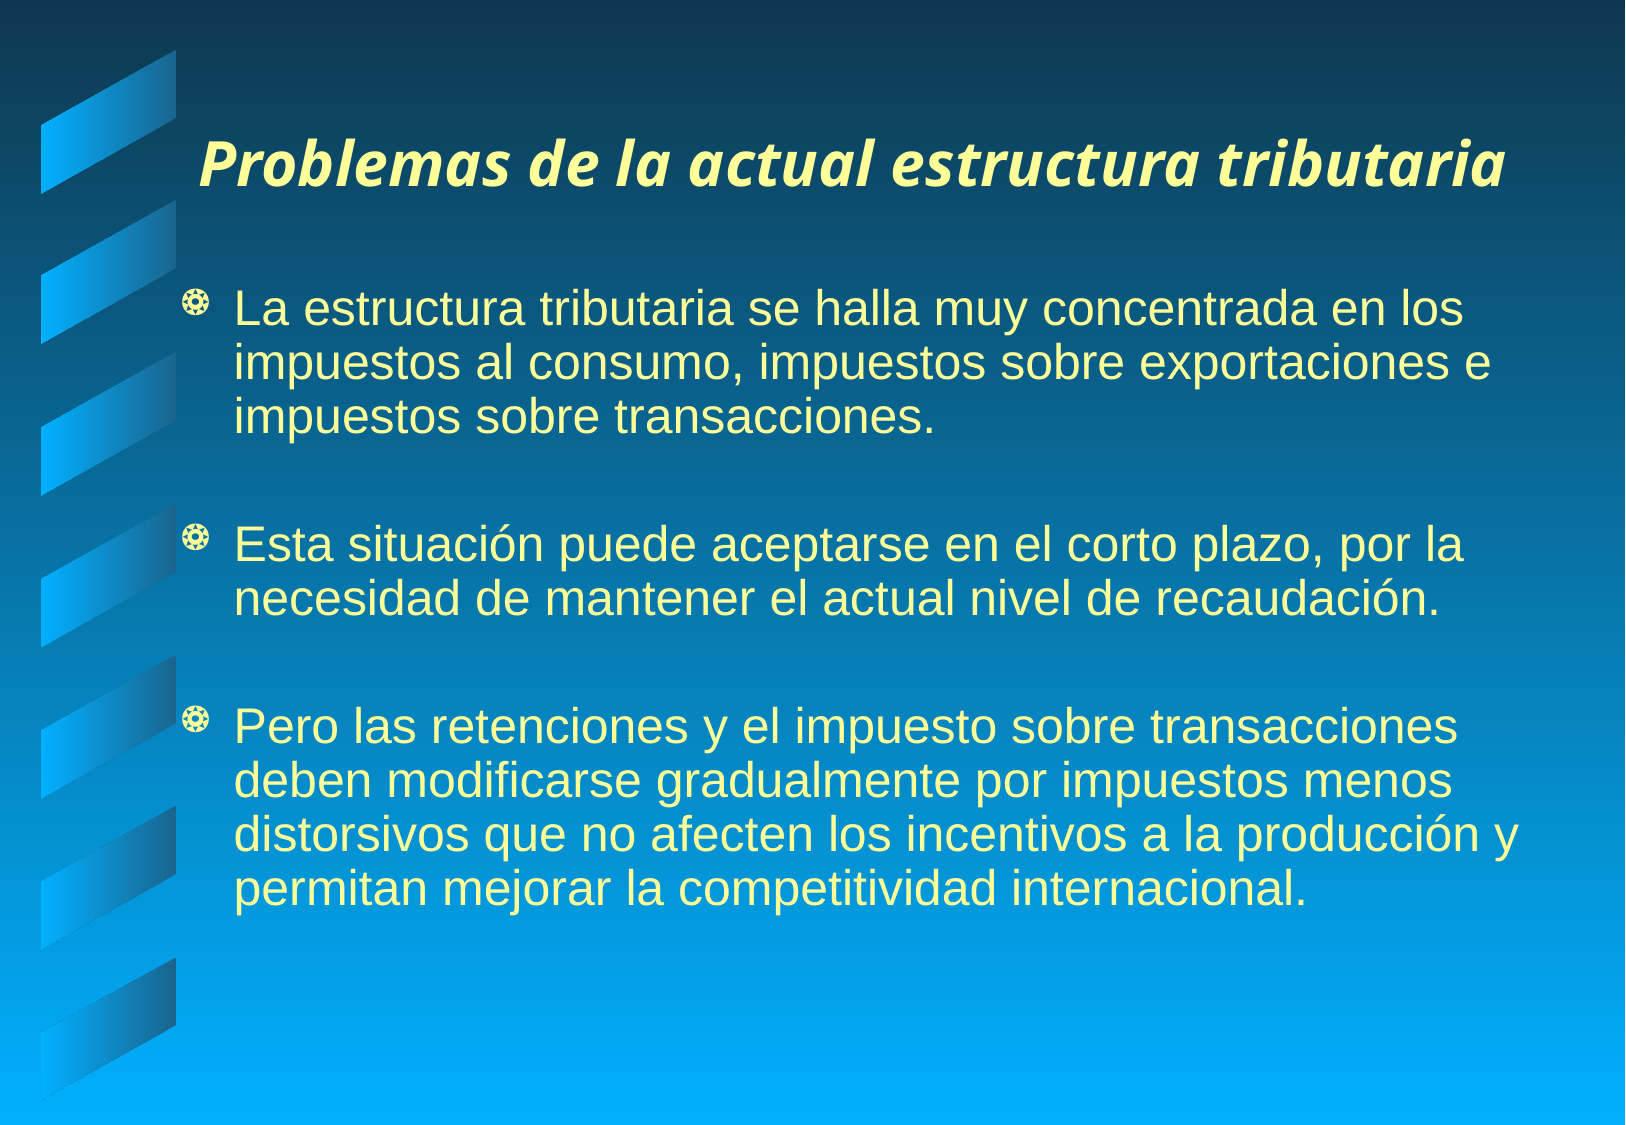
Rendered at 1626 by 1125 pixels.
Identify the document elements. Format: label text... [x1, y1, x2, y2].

title Problemas de la actual estructura tributaria [162, 62, 1544, 207]
list La estructura tributaria se halla muy concentrada en los impuestos al consumo, impuestos sobre exportaciones e impuestos sobre transacciones. Esta situación puede aceptarse en el corto plazo, por la necesidad de mantener el actual nivel de recaudación. Pero las retenciones y el impuesto sobre transacciones deben modificarse gradualmente por impuestos menos distorsivos que no afecten los incentivos a la producción y permitan mejorar la competitividad internacional. [162, 274, 1544, 951]
